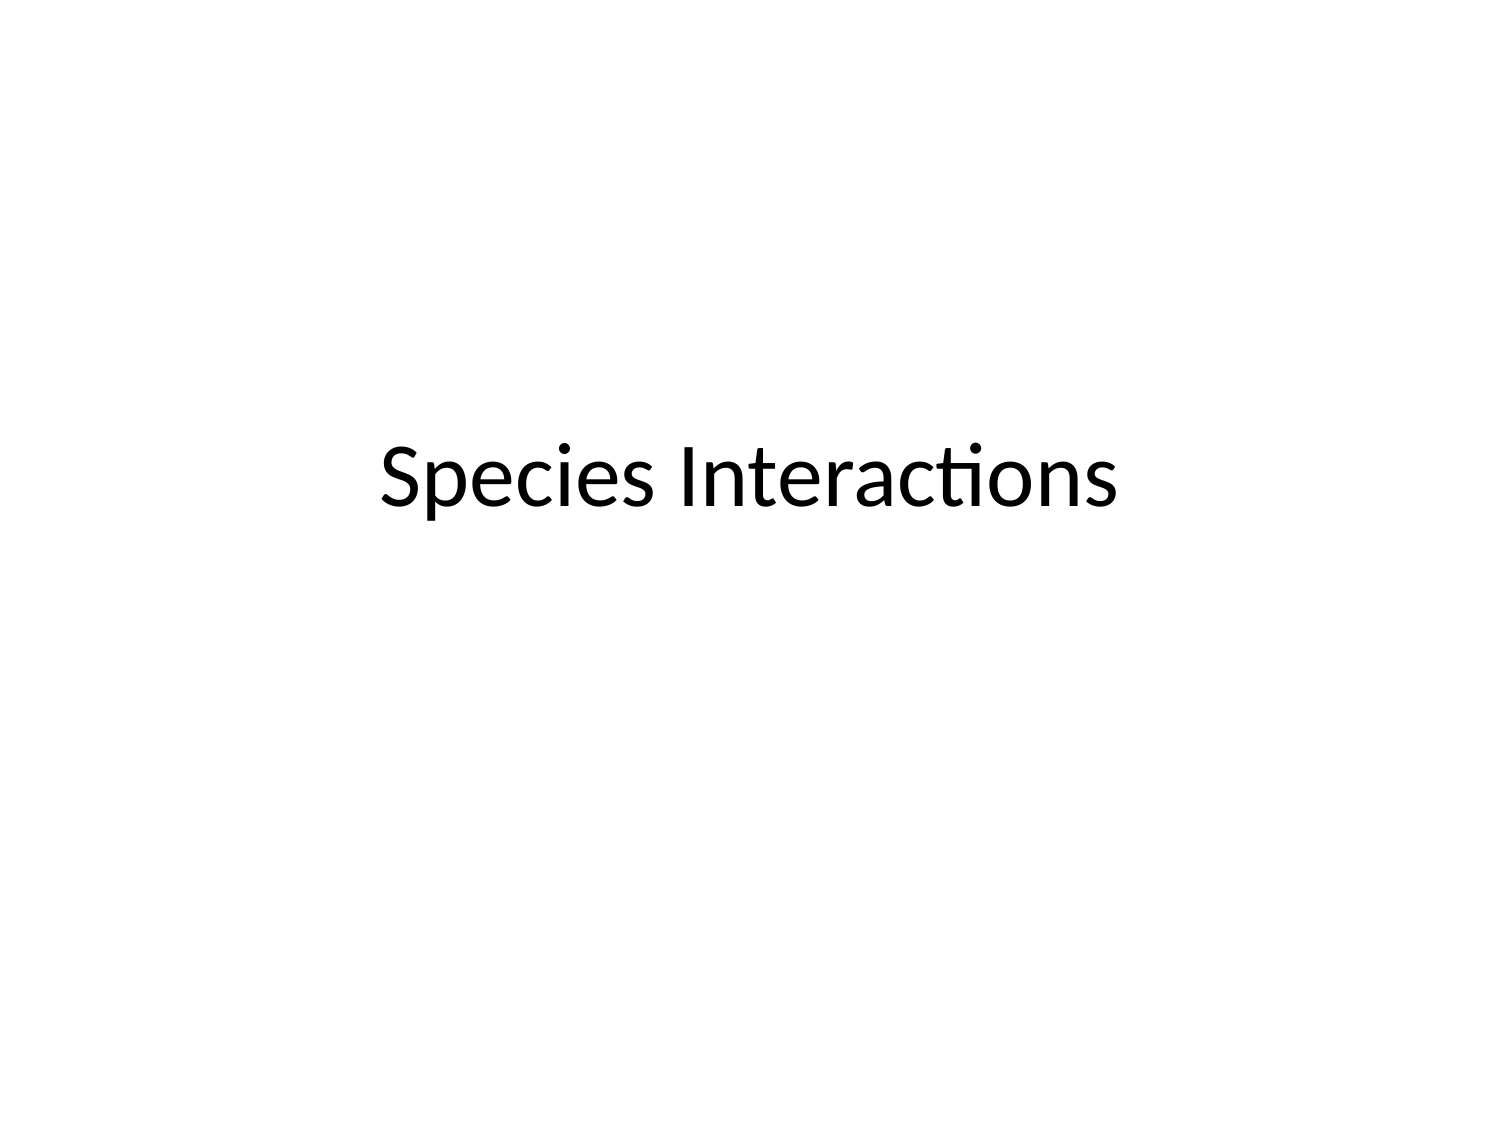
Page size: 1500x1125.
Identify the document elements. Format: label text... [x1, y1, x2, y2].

title Species Interactions [112, 349, 1388, 591]
